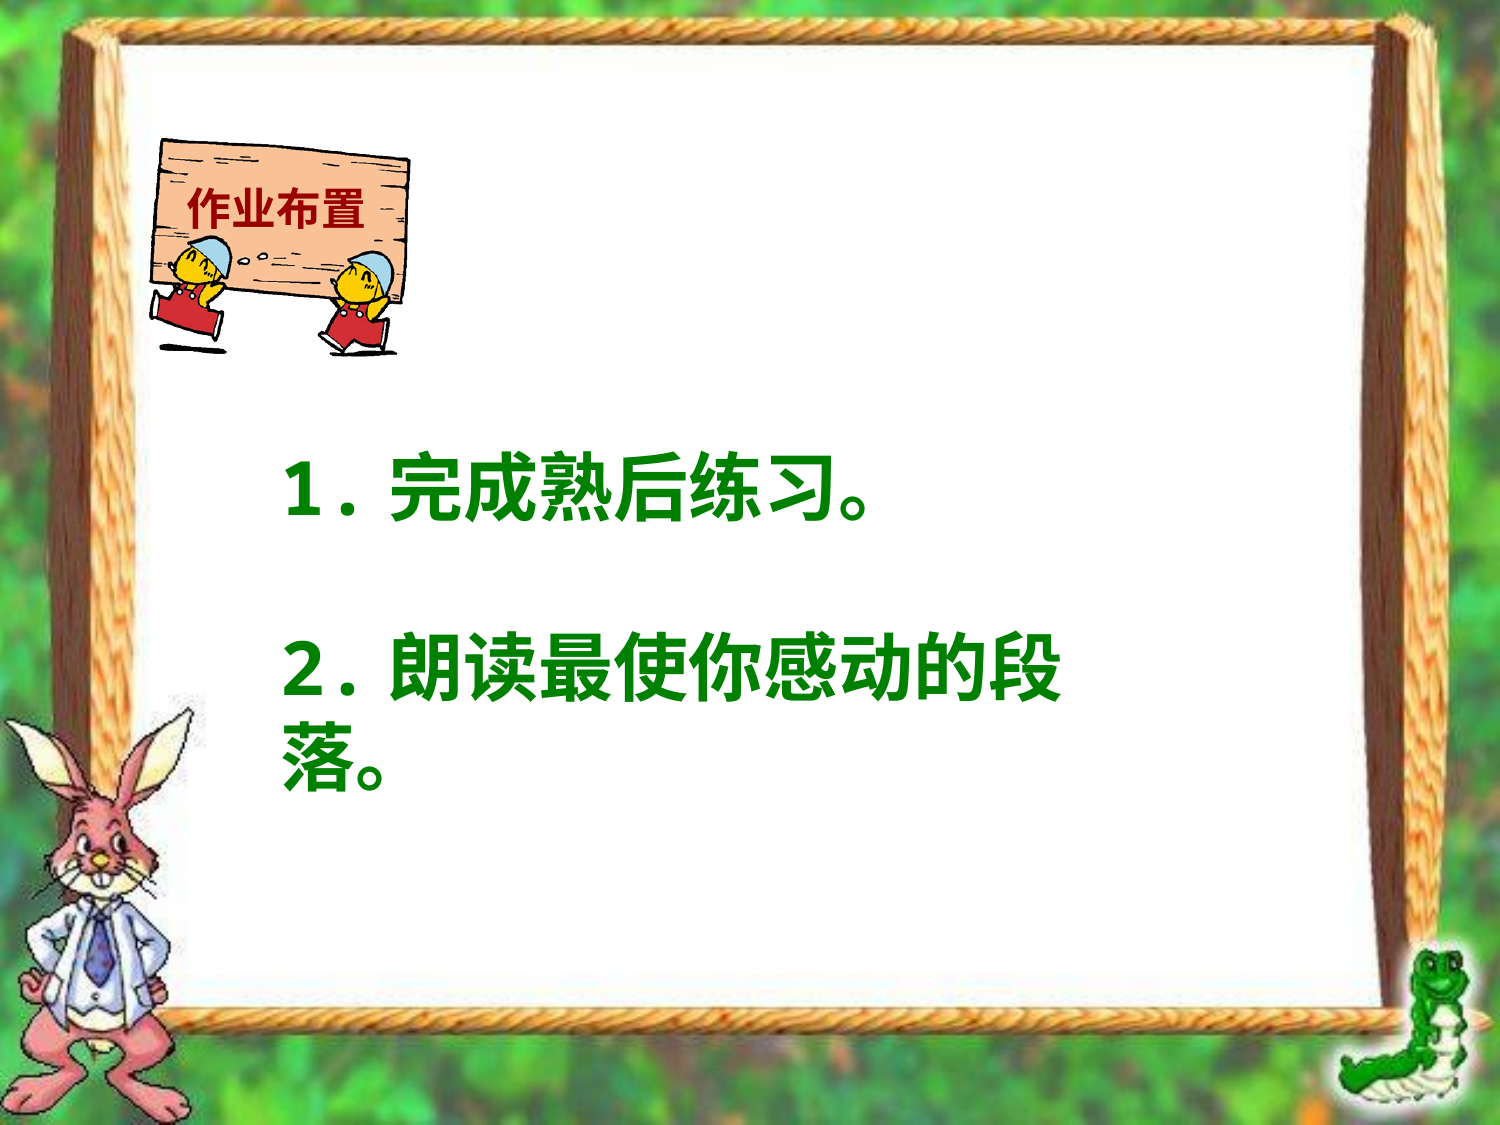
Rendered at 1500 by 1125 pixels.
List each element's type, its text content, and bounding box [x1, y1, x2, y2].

picture [0, 0, 1500, 1125]
text_box 1.完成熟后练习。 2.朗读最使你感动的段落。 [265, 432, 1129, 808]
